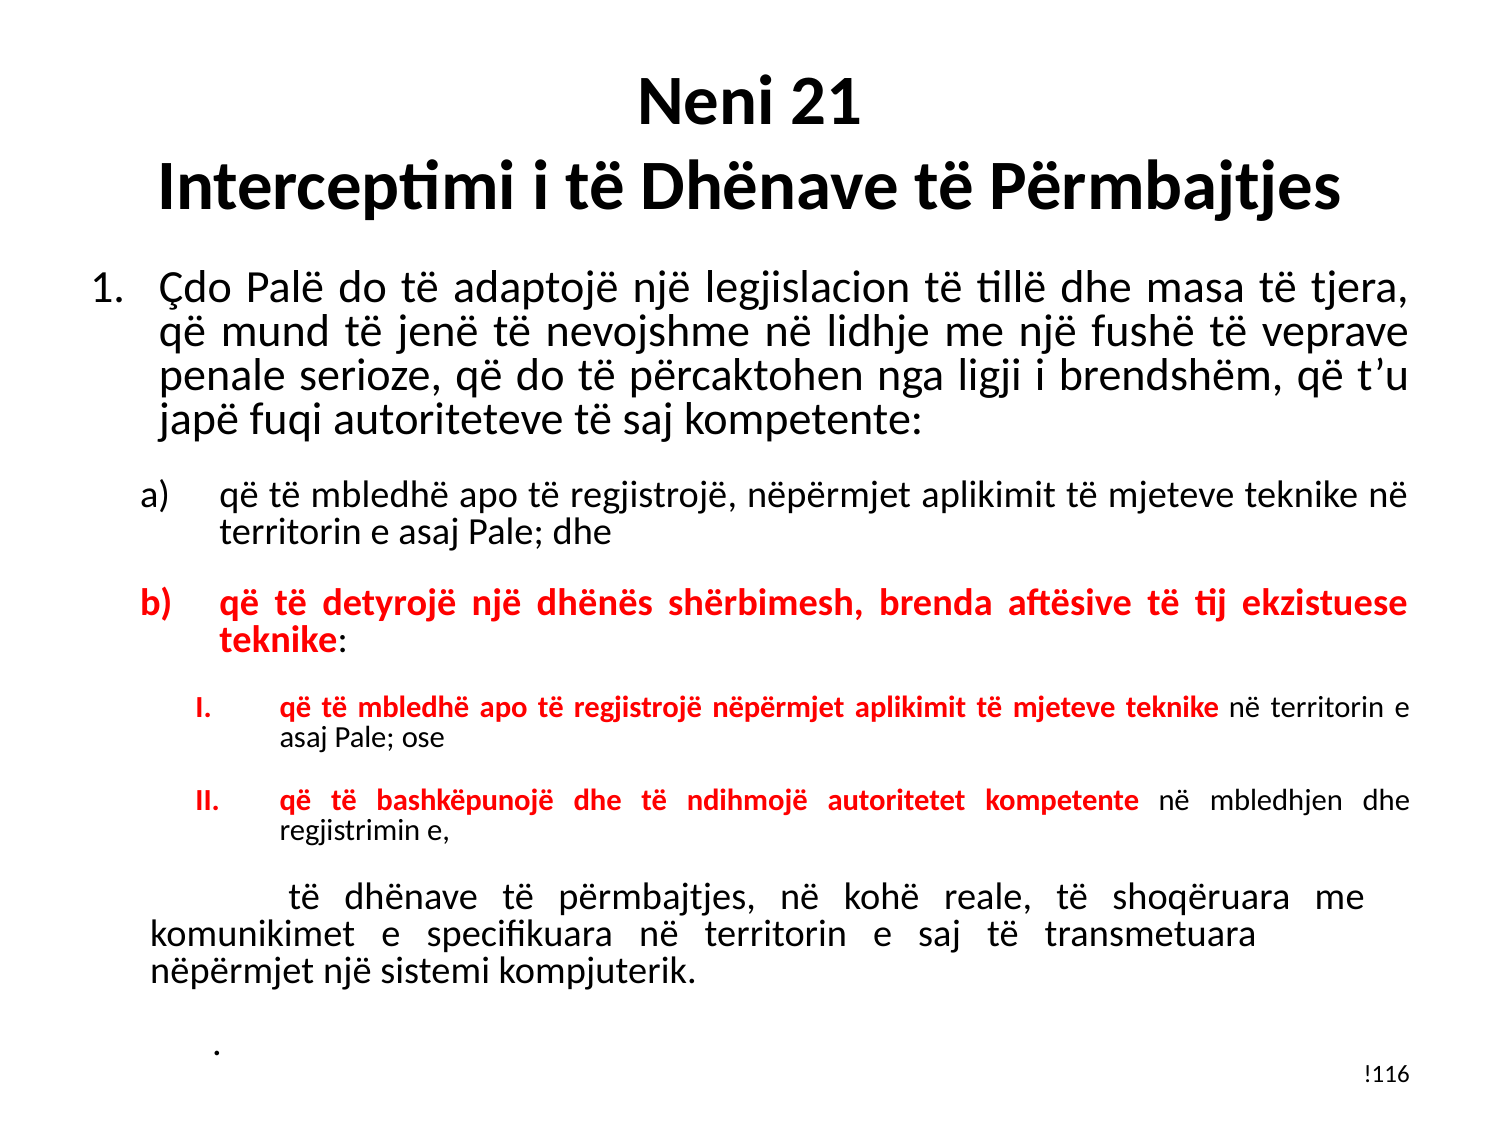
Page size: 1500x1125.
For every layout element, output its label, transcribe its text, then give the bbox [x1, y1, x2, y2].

text_box Çdo Palë do të adaptojë një legjislacion të tillë dhe masa të tjera, që mund të jenë të nevojshme në lidhje me një fushë të veprave penale serioze, që do të përcaktohen nga ligji i brendshëm, që t’u japë fuqi autoriteteve të saj kompetente: që të mbledhë apo të regjistrojë, nëpërmjet aplikimit të mjeteve teknike në territorin e asaj Pale; dhe që të detyrojë një dhënës shërbimesh, brenda aftësive të tij ekzistuese teknike: që të mbledhë apo të regjistrojë nëpërmjet aplikimit të mjeteve teknike në territorin e asaj Pale; ose që të bashkëpunojë dhe të ndihmojë autoritetet kompetente në mbledhjen dhe regjistrimin e, të dhënave të përmbajtjes, në kohë reale, të shoqëruara me komunikimet e specifikuara në territorin e saj të transmetuara nëpërmjet një sistemi kompjuterik. . [74, 259, 1425, 1077]
title Neni 21 Interceptimi i të Dhënave të Përmbajtjes [74, 44, 1426, 233]
slide_number !116 [1074, 1077, 1425, 1103]
